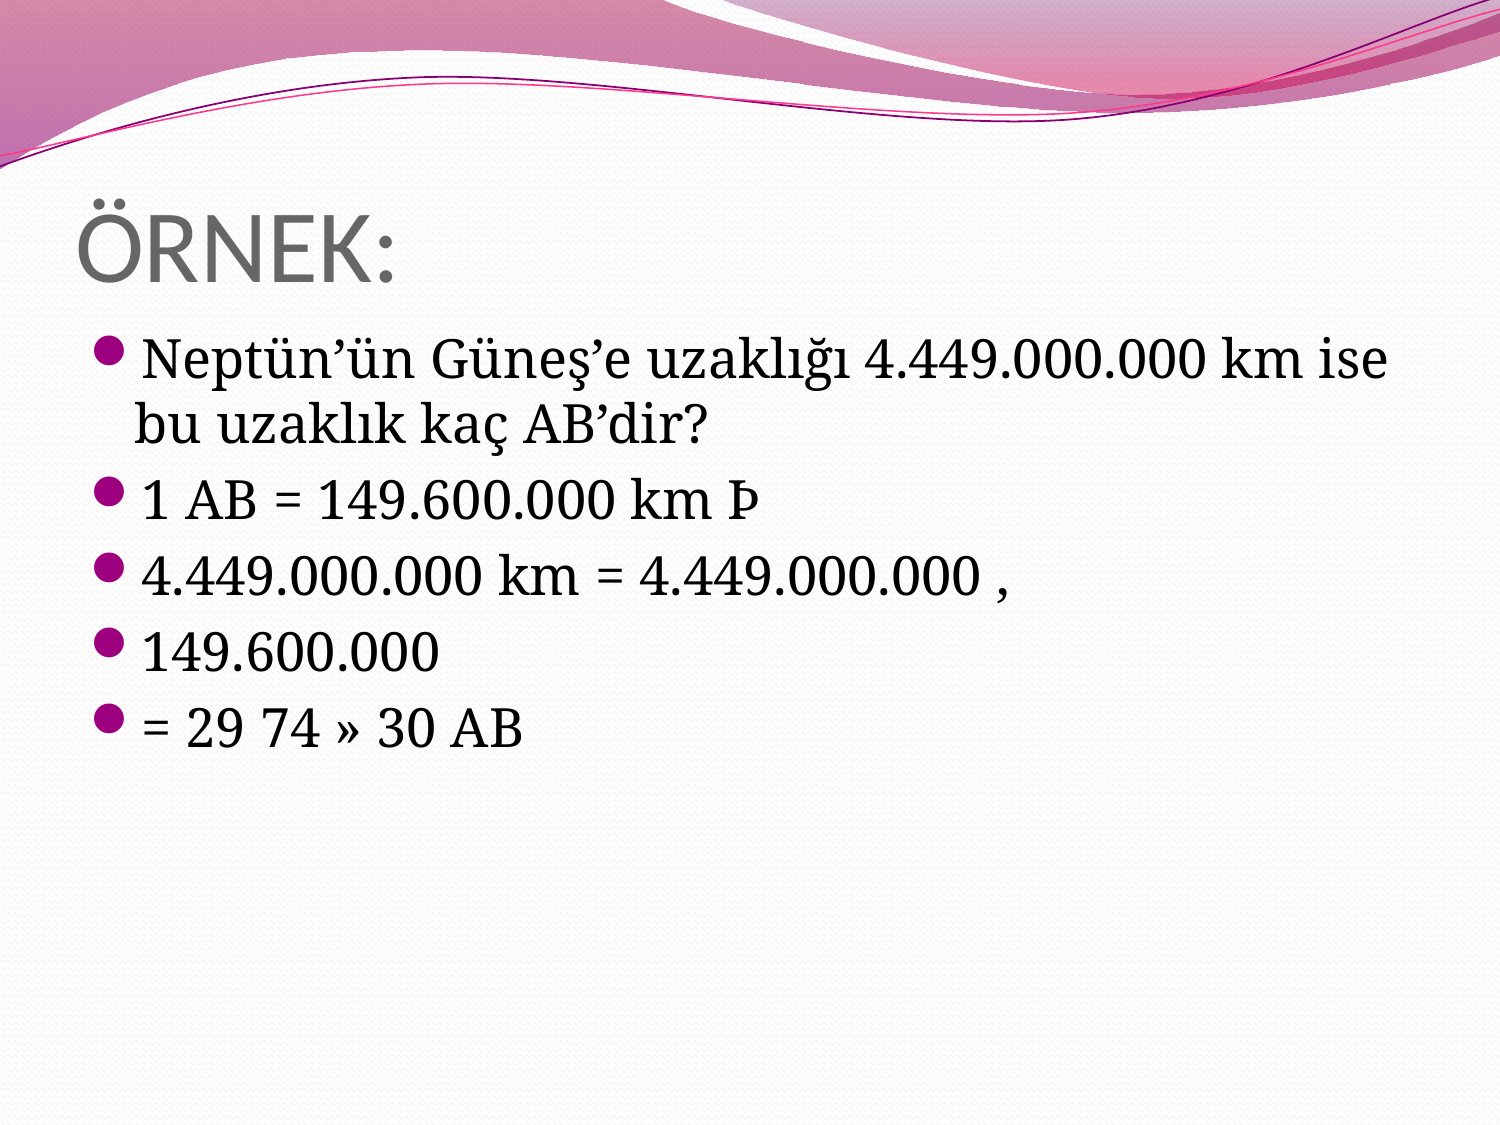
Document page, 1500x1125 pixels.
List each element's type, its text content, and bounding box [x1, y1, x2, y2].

list Neptün’ün Güneş’e uzaklığı 4.449.000.000 km ise bu uzaklık kaç AB’dir? 1 AB = 149.600.000 km Þ 4.449.000.000 km = 4.449.000.000 , 149.600.000 = 29 74 » 30 AB [75, 317, 1425, 1038]
title ÖRNEK: [75, 115, 1425, 303]
